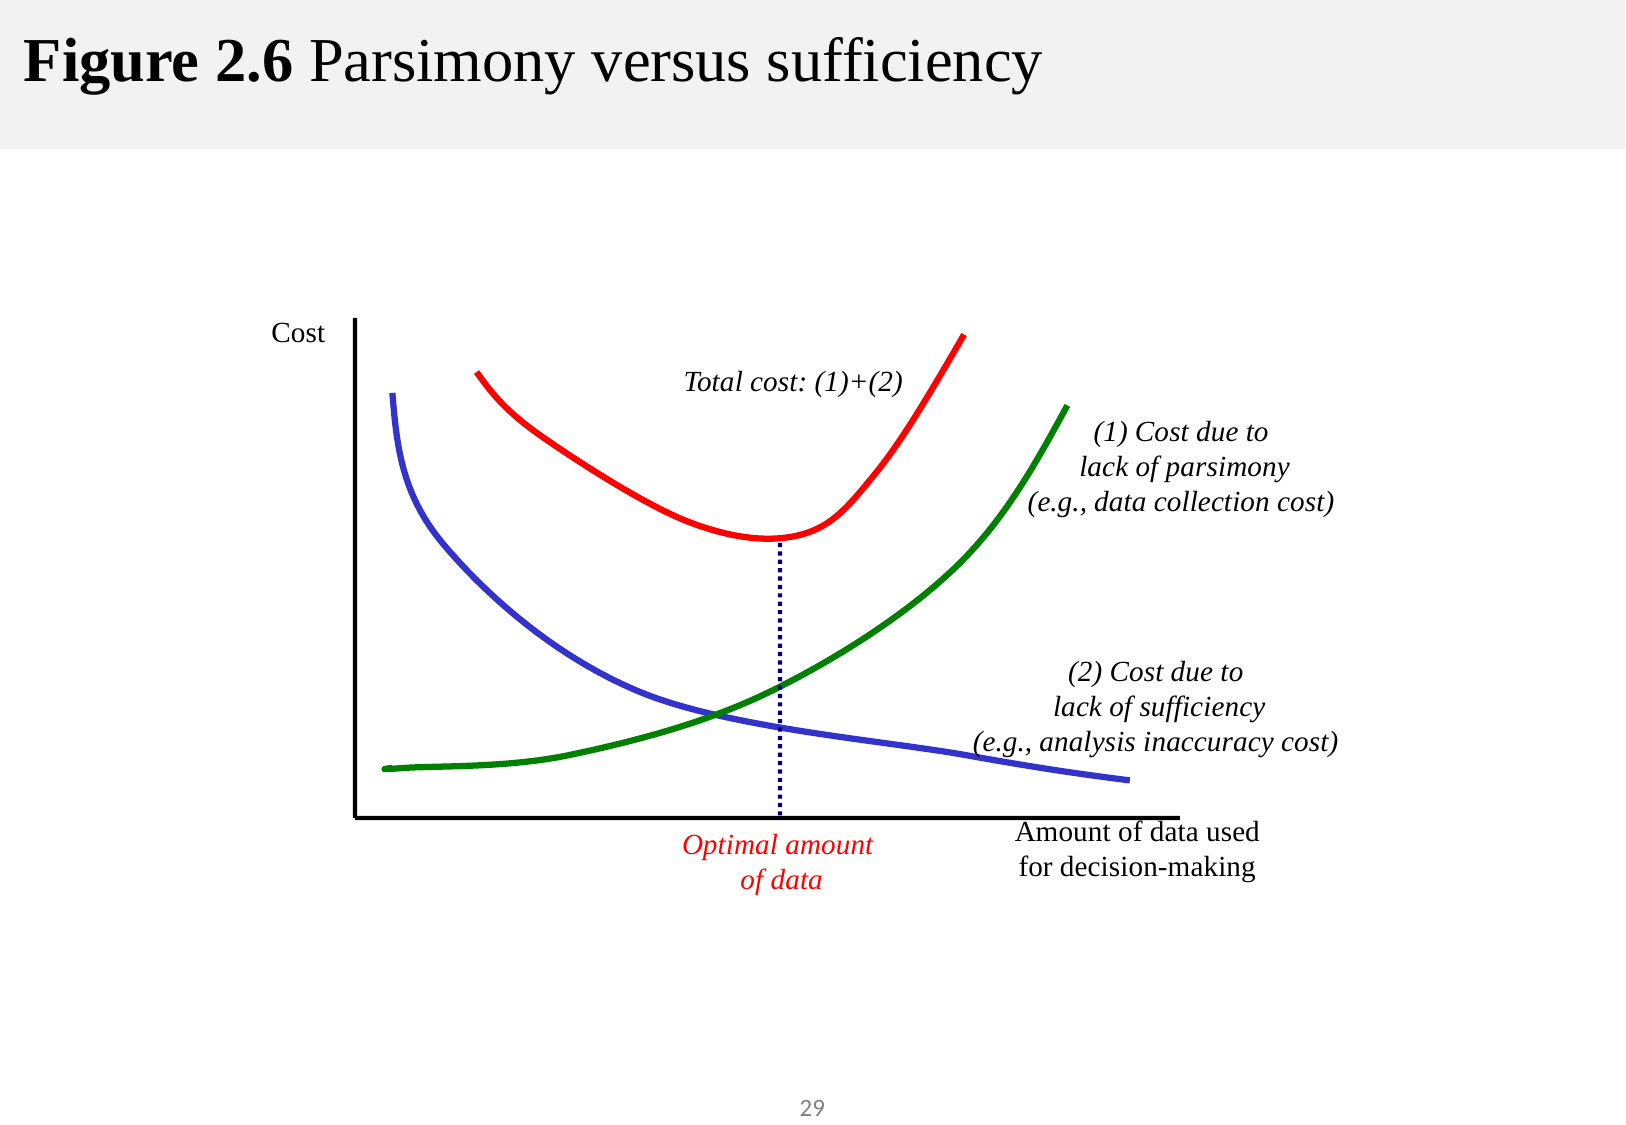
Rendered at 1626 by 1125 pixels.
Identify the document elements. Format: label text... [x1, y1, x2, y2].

text_box (2) Cost due to lack of sufficiency (e.g., analysis inaccuracy cost) [958, 645, 1361, 765]
text_box (1) Cost due to lack of parsimony (e.g., data collection cost) [1012, 405, 1357, 526]
text_box [384, 435, 1012, 770]
text_box Cost [256, 305, 348, 356]
text_box Figure 2.6 Parsimony versus sufficiency [9, 11, 1625, 105]
text_box [476, 357, 922, 539]
text_box [698, 334, 965, 401]
text_box Amount of data used for decision-making [999, 805, 1276, 891]
text_box [1023, 765, 1130, 781]
text_box Total cost: (1)+(2) [668, 355, 925, 406]
text_box Optimal amount of data [667, 817, 896, 903]
text_box [716, 640, 958, 754]
text_box [392, 392, 745, 664]
